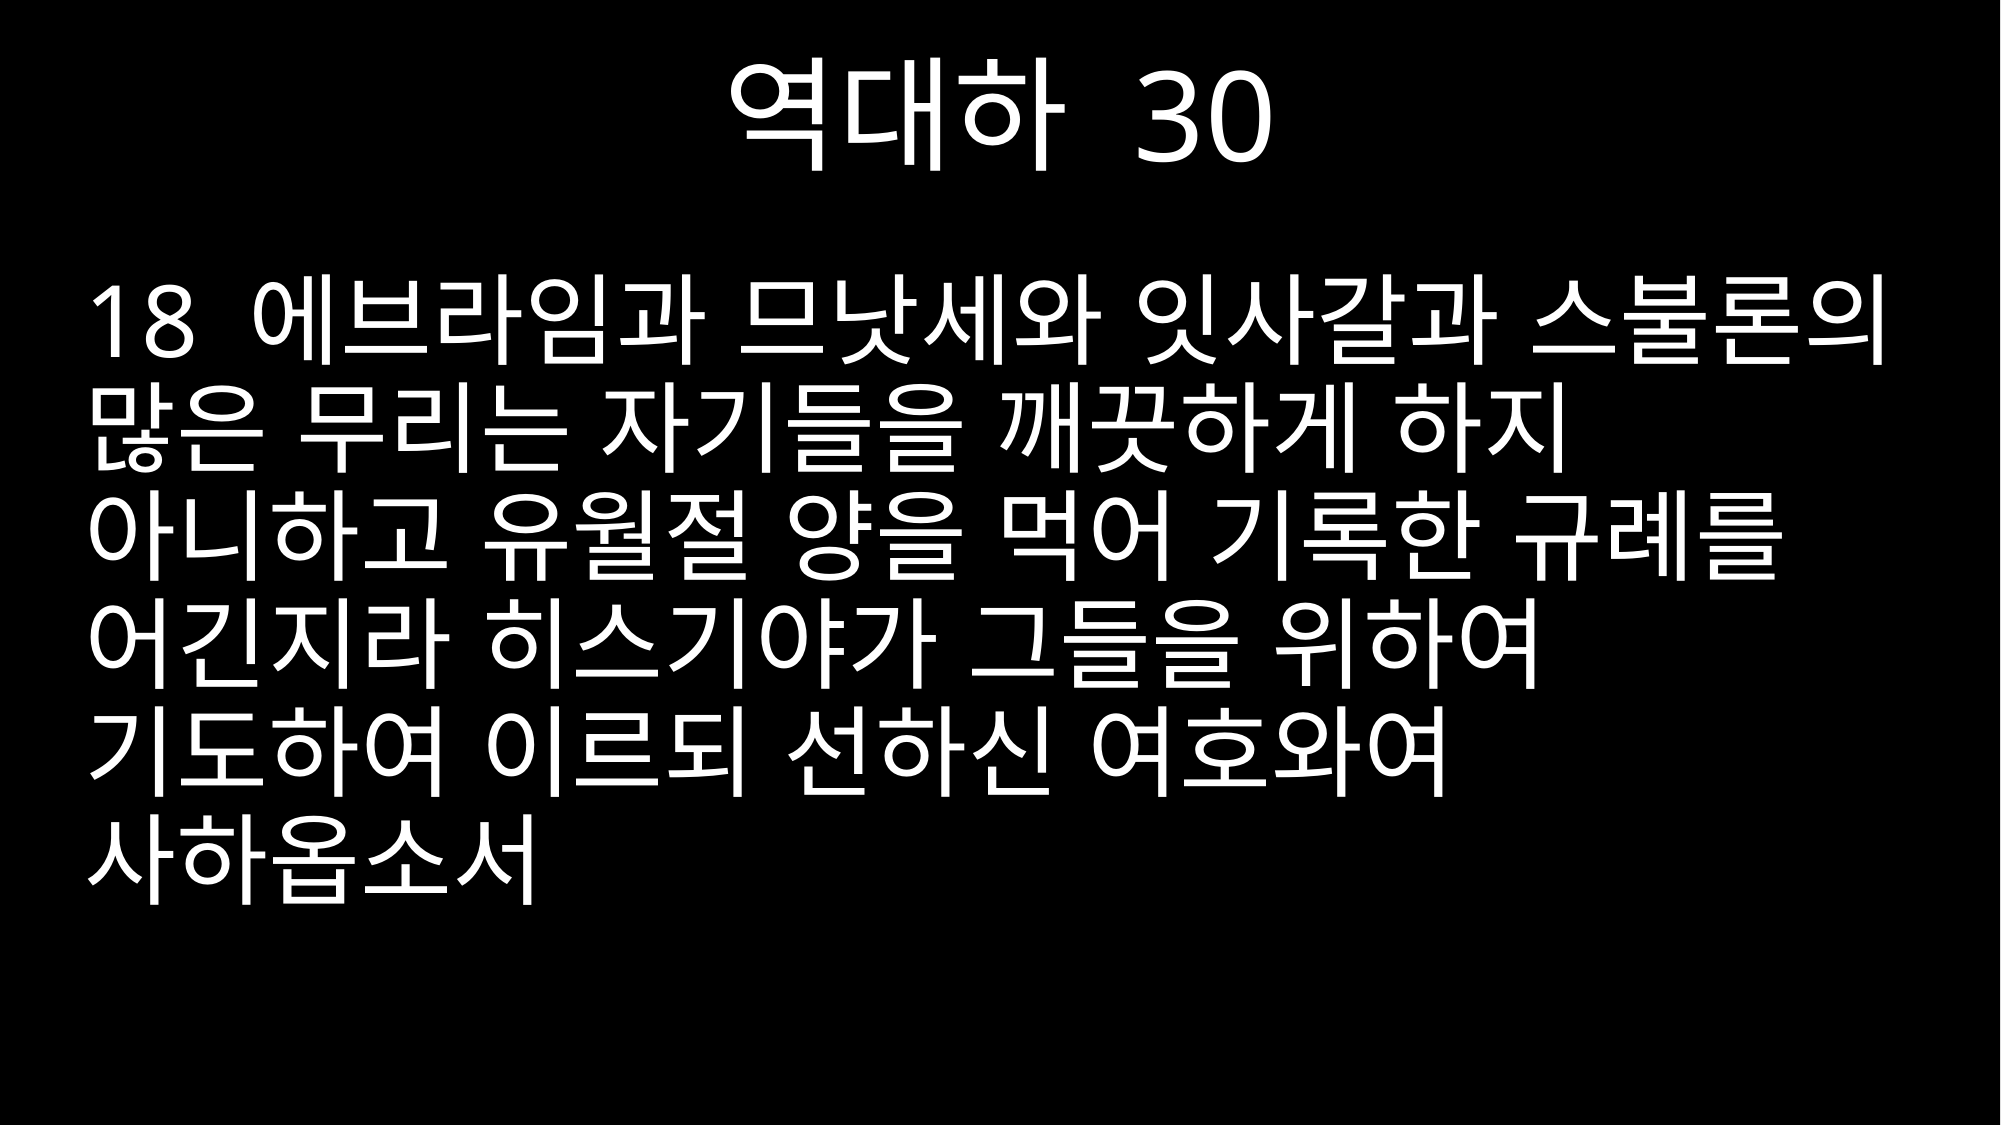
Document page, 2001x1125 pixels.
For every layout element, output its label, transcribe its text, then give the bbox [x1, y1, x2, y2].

footer 역대하 30 [0, 32, 2000, 192]
list 18 에브라임과 므낫세와 잇사갈과 스불론의 많은 무리는 자기들을 깨끗하게 하지 아니하고 유월절 양을 먹어 기록한 규례를 어긴지라 히스기야가 그들을 위하여 기도하여 이르되 선하신 여호와여 사하옵소서 [69, 263, 1953, 423]
picture [0, 0, 2001, 1125]
